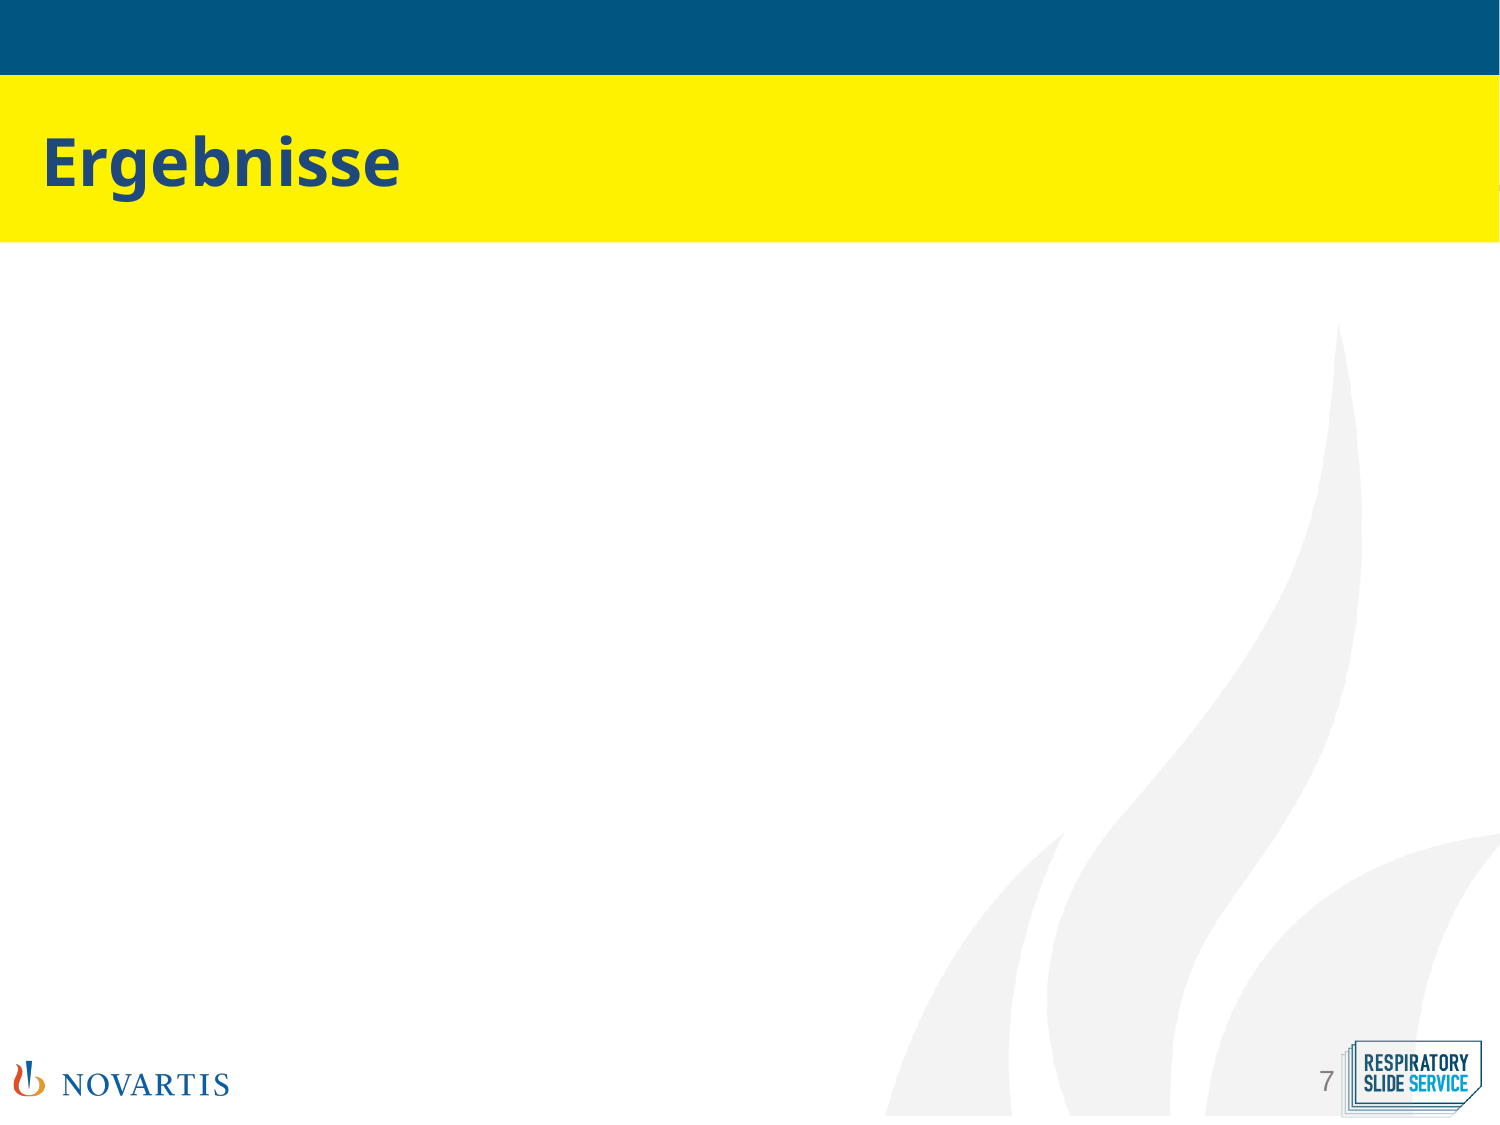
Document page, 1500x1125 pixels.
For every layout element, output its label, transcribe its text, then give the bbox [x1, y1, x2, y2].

picture [11, 1058, 231, 1099]
text_box Ergebnisse [41, 90, 1392, 230]
picture [1328, 1027, 1497, 1125]
